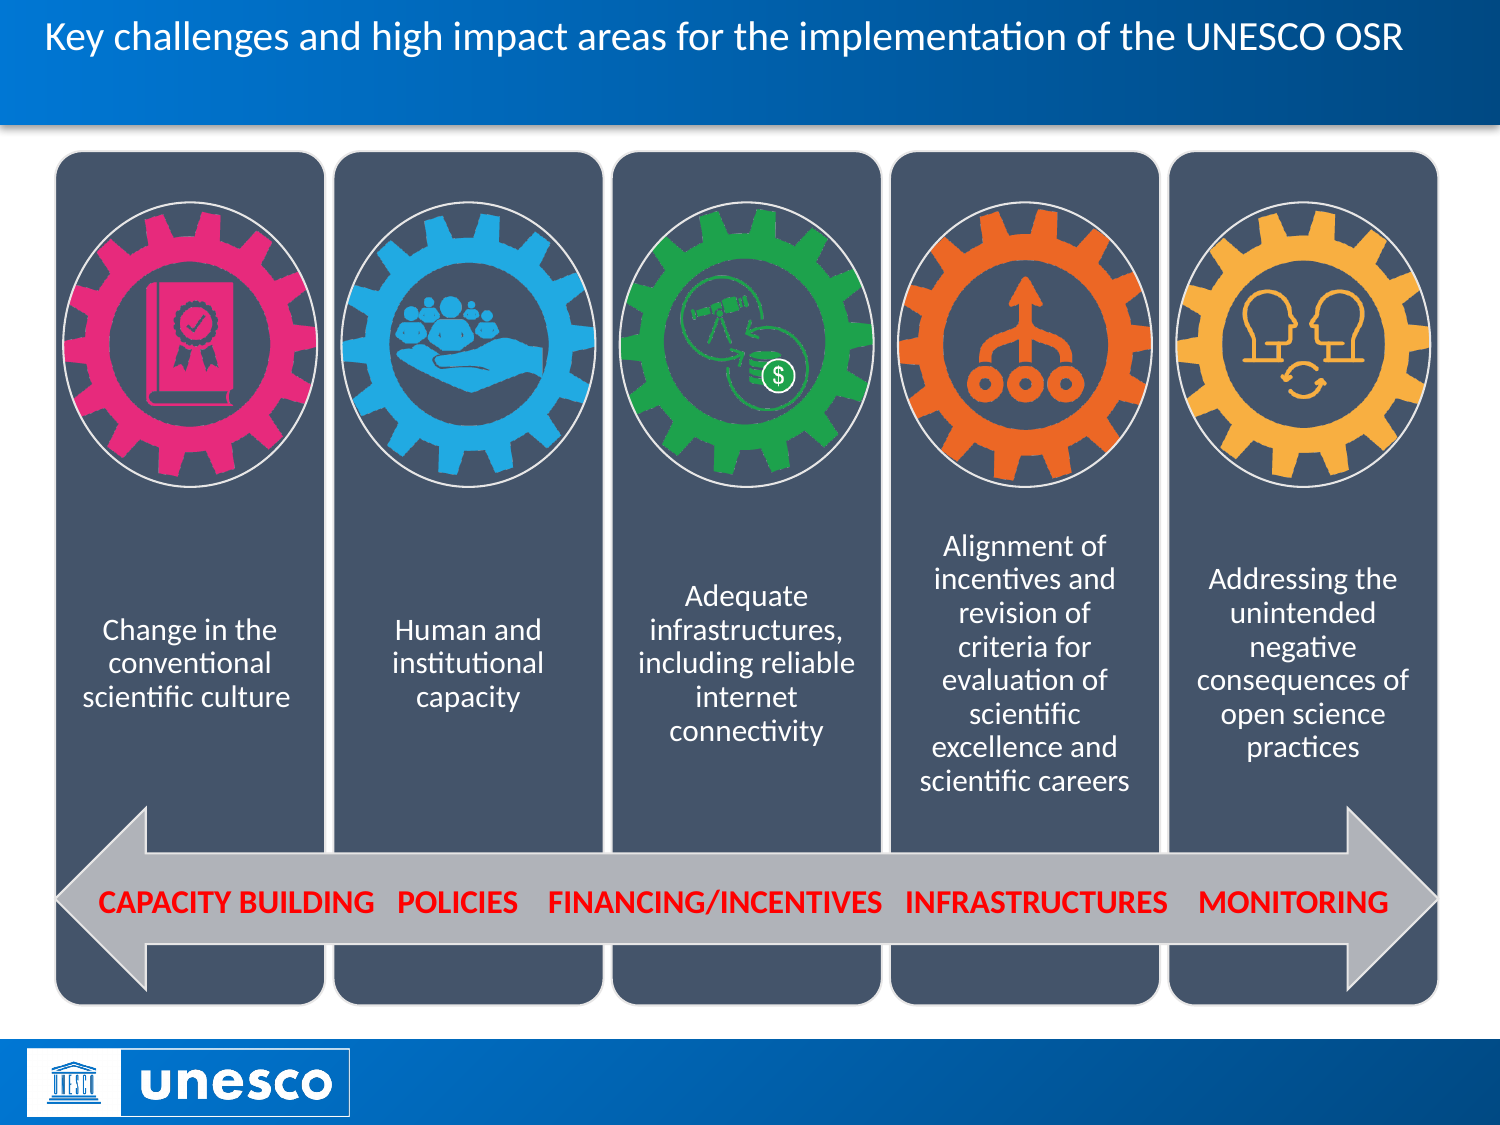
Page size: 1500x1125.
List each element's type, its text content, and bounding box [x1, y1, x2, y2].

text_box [55, 151, 1439, 1006]
title Key challenges and high impact areas for the implementation of the UNESCO OSR [26, 17, 1424, 93]
picture [27, 1048, 350, 1117]
